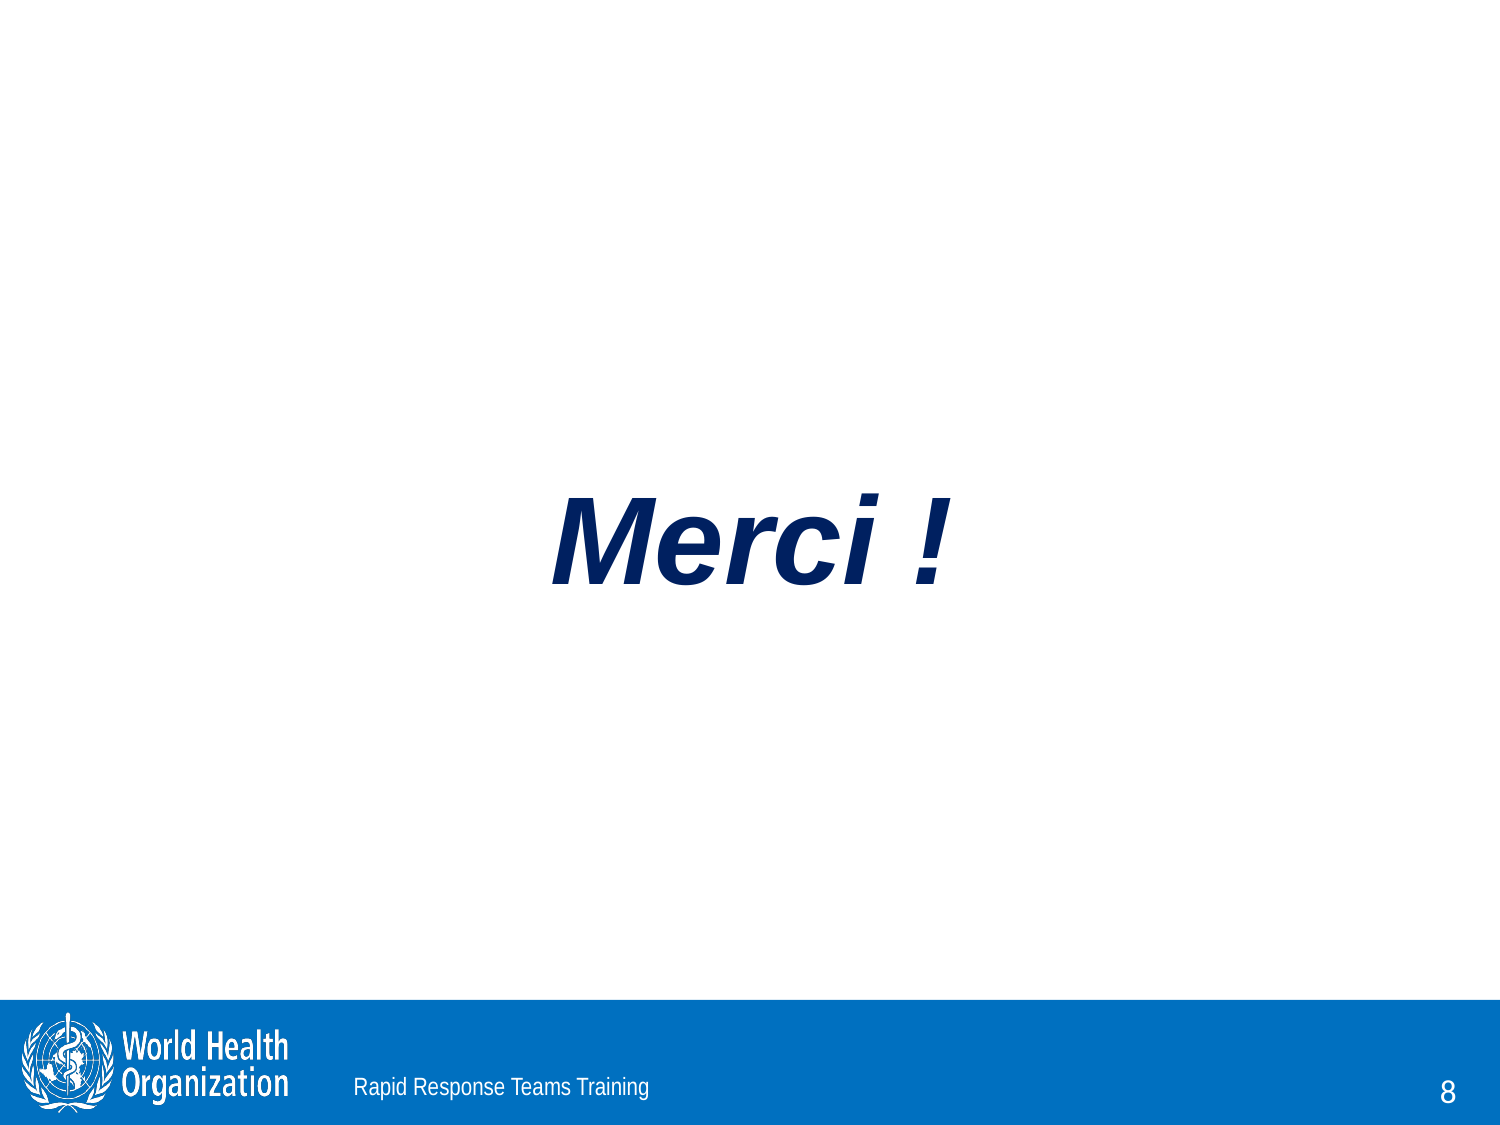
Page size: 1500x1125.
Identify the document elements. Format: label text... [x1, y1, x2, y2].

picture [21, 1012, 288, 1113]
title Merci ! [76, 440, 1427, 628]
